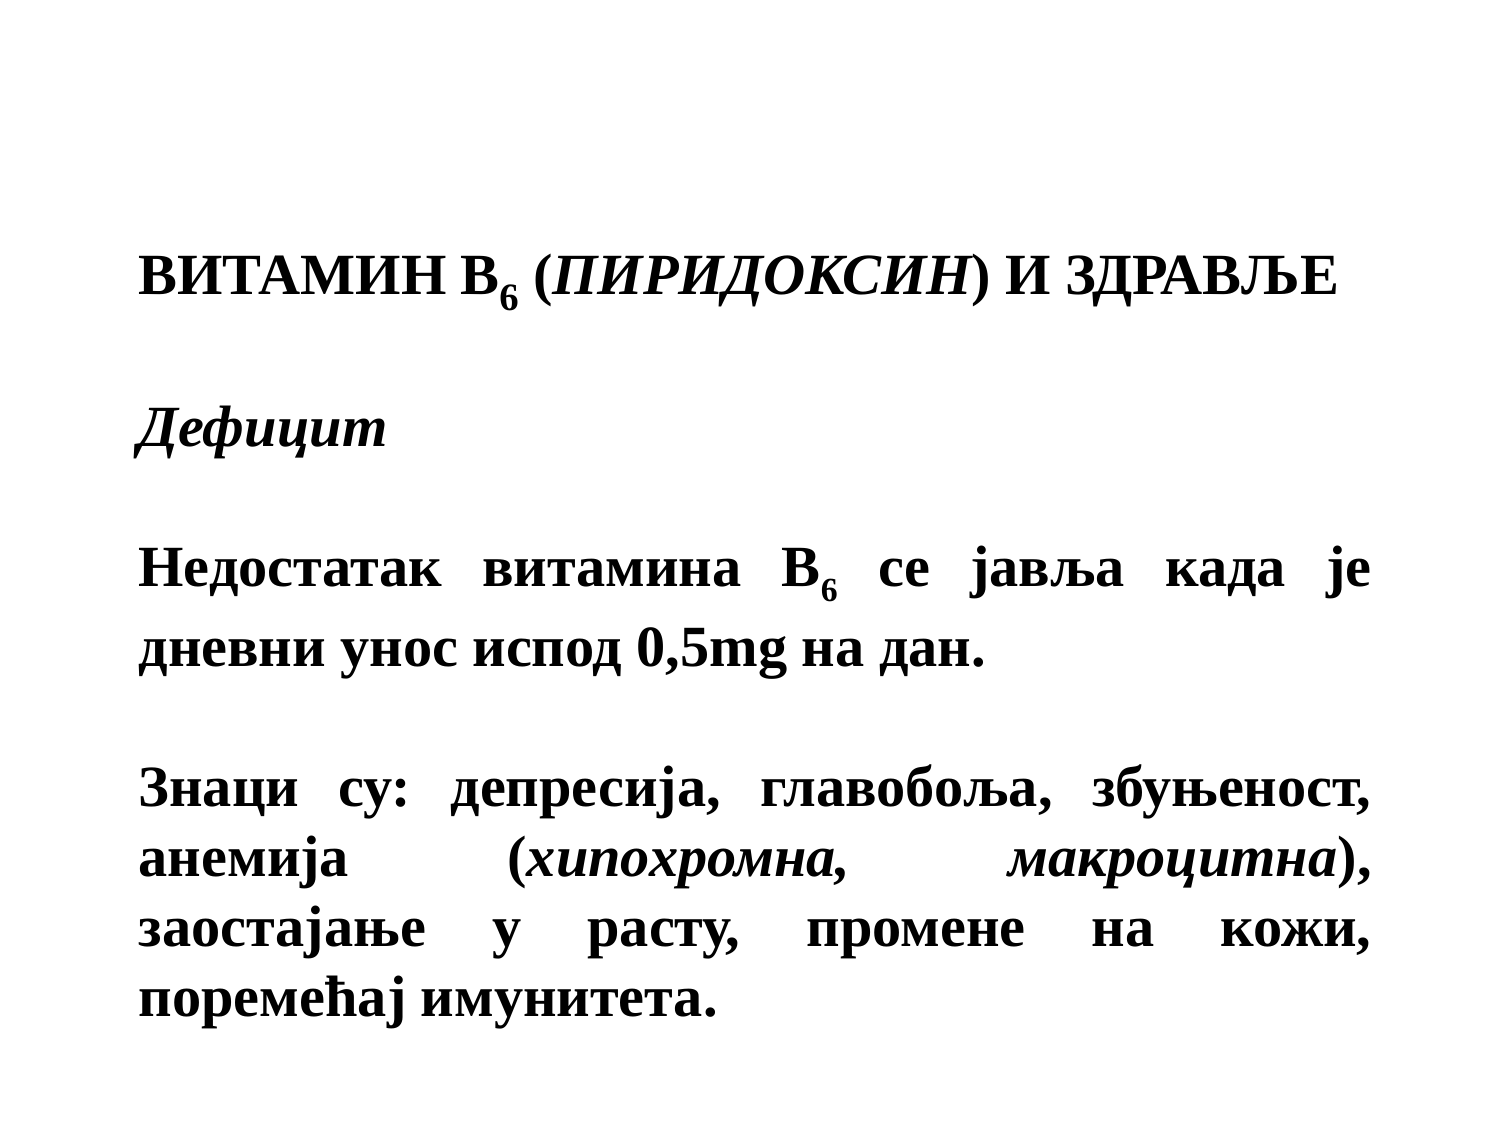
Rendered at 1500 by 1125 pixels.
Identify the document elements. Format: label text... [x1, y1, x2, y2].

text_box ВИТАМИН B6 (ПИРИДОКСИН) И ЗДРАВЉЕ Дефицит Недостатак витамина B6 се јавља када је дневни унос испод 0,5mg на дан. Знаци су: депресија, главобоља, збуњеност, анемија (хипохромна, макроцитна), заостајање у расту, промене на кожи, поремећај имунитета. [123, 220, 1387, 1036]
